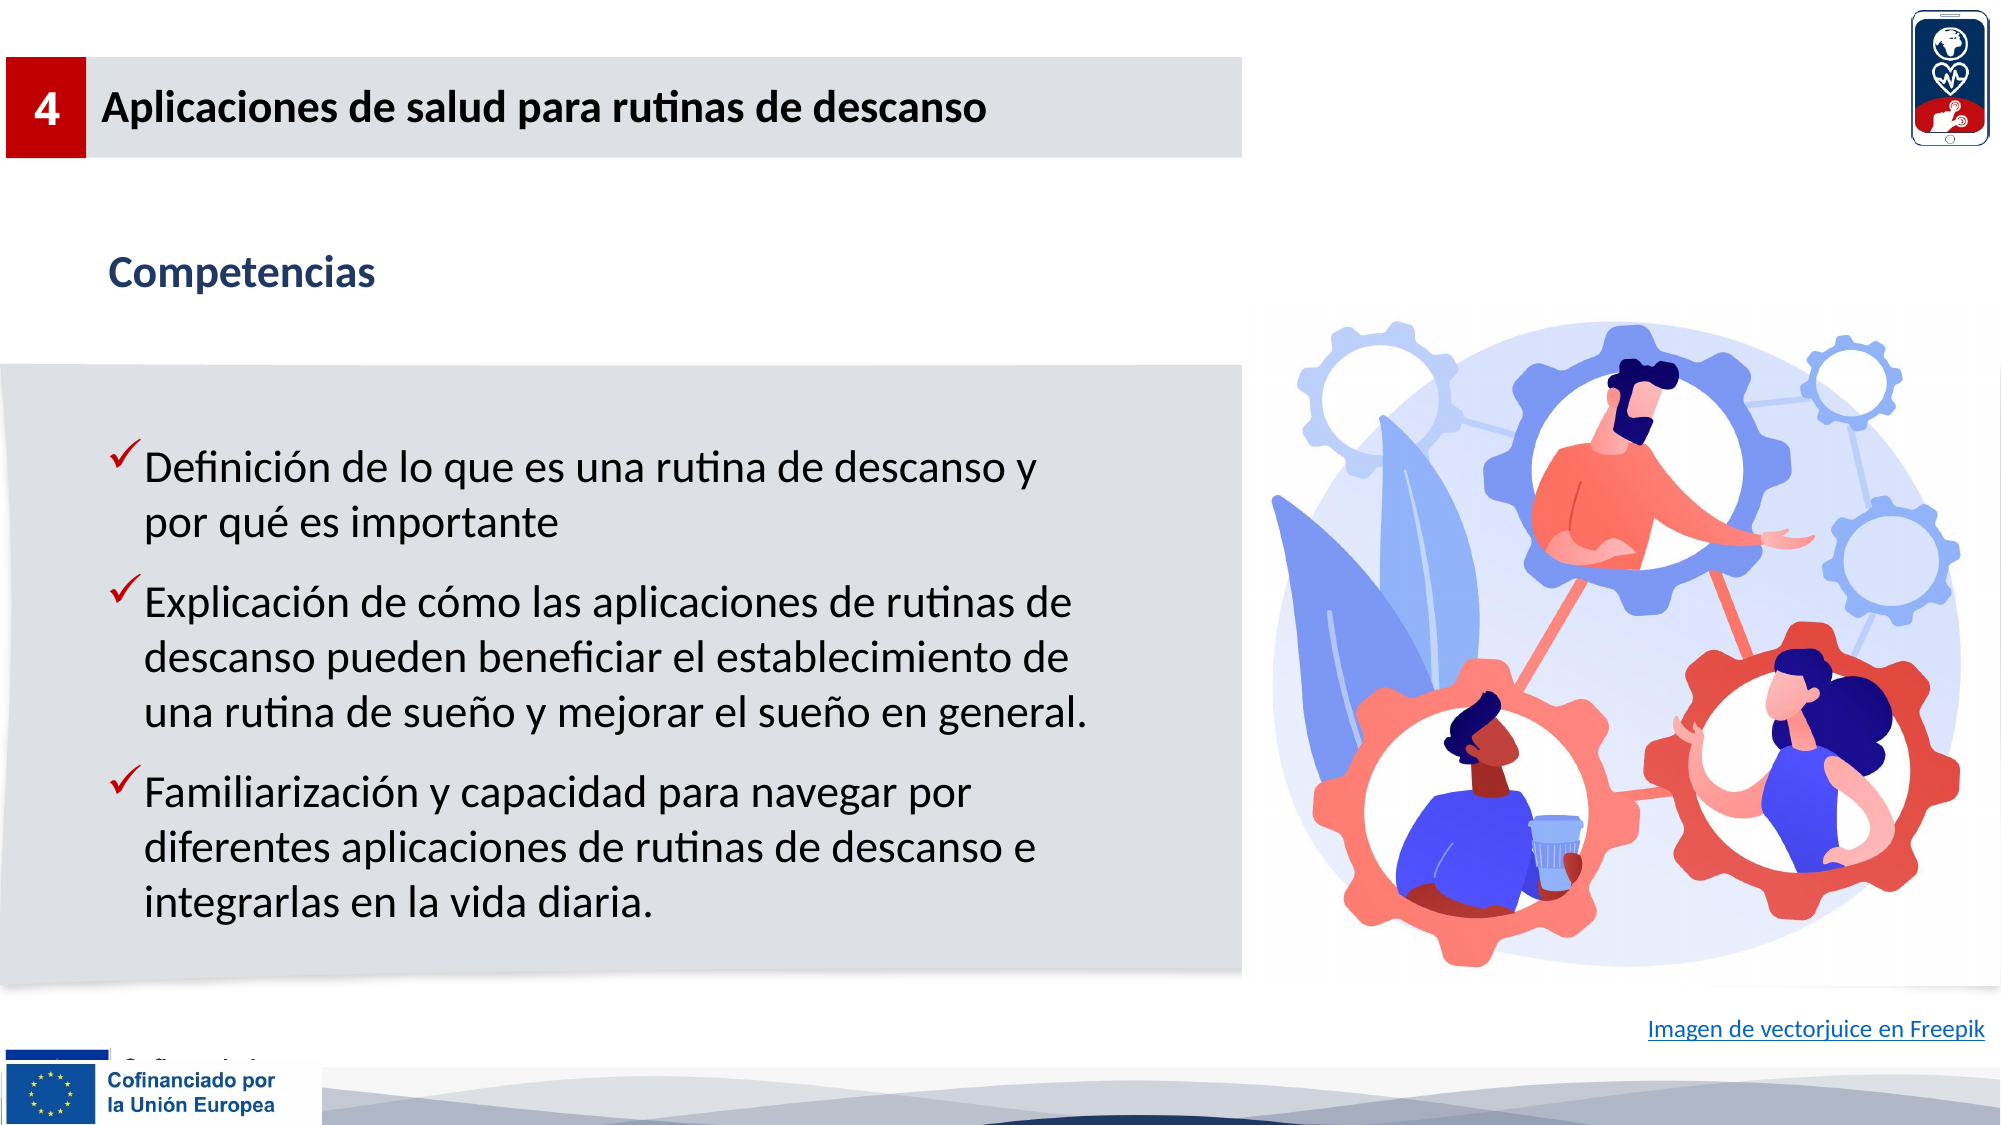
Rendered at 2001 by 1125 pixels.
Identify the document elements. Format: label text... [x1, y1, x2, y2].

title Competencias [93, 221, 1819, 324]
list Definición de lo que es una rutina de descanso y por qué es importante Explicación de cómo las aplicaciones de rutinas de descanso pueden beneficiar el establecimiento de una rutina de sueño y mejorar el sueño en general. Familiarización y capacidad para navegar por diferentes aplicaciones de rutinas de descanso e integrarlas en la vida diaria. [91, 429, 1128, 986]
picture [0, 1044, 2001, 1125]
text_box 4 [19, 71, 88, 142]
picture [1241, 302, 2000, 986]
picture [1911, 10, 1990, 146]
text_box Imagen de vectorjuice en Freepik [561, 1005, 2000, 1051]
text_box Aplicaciones de salud para rutinas de descanso [86, 57, 1242, 158]
text_box [5, 56, 87, 159]
